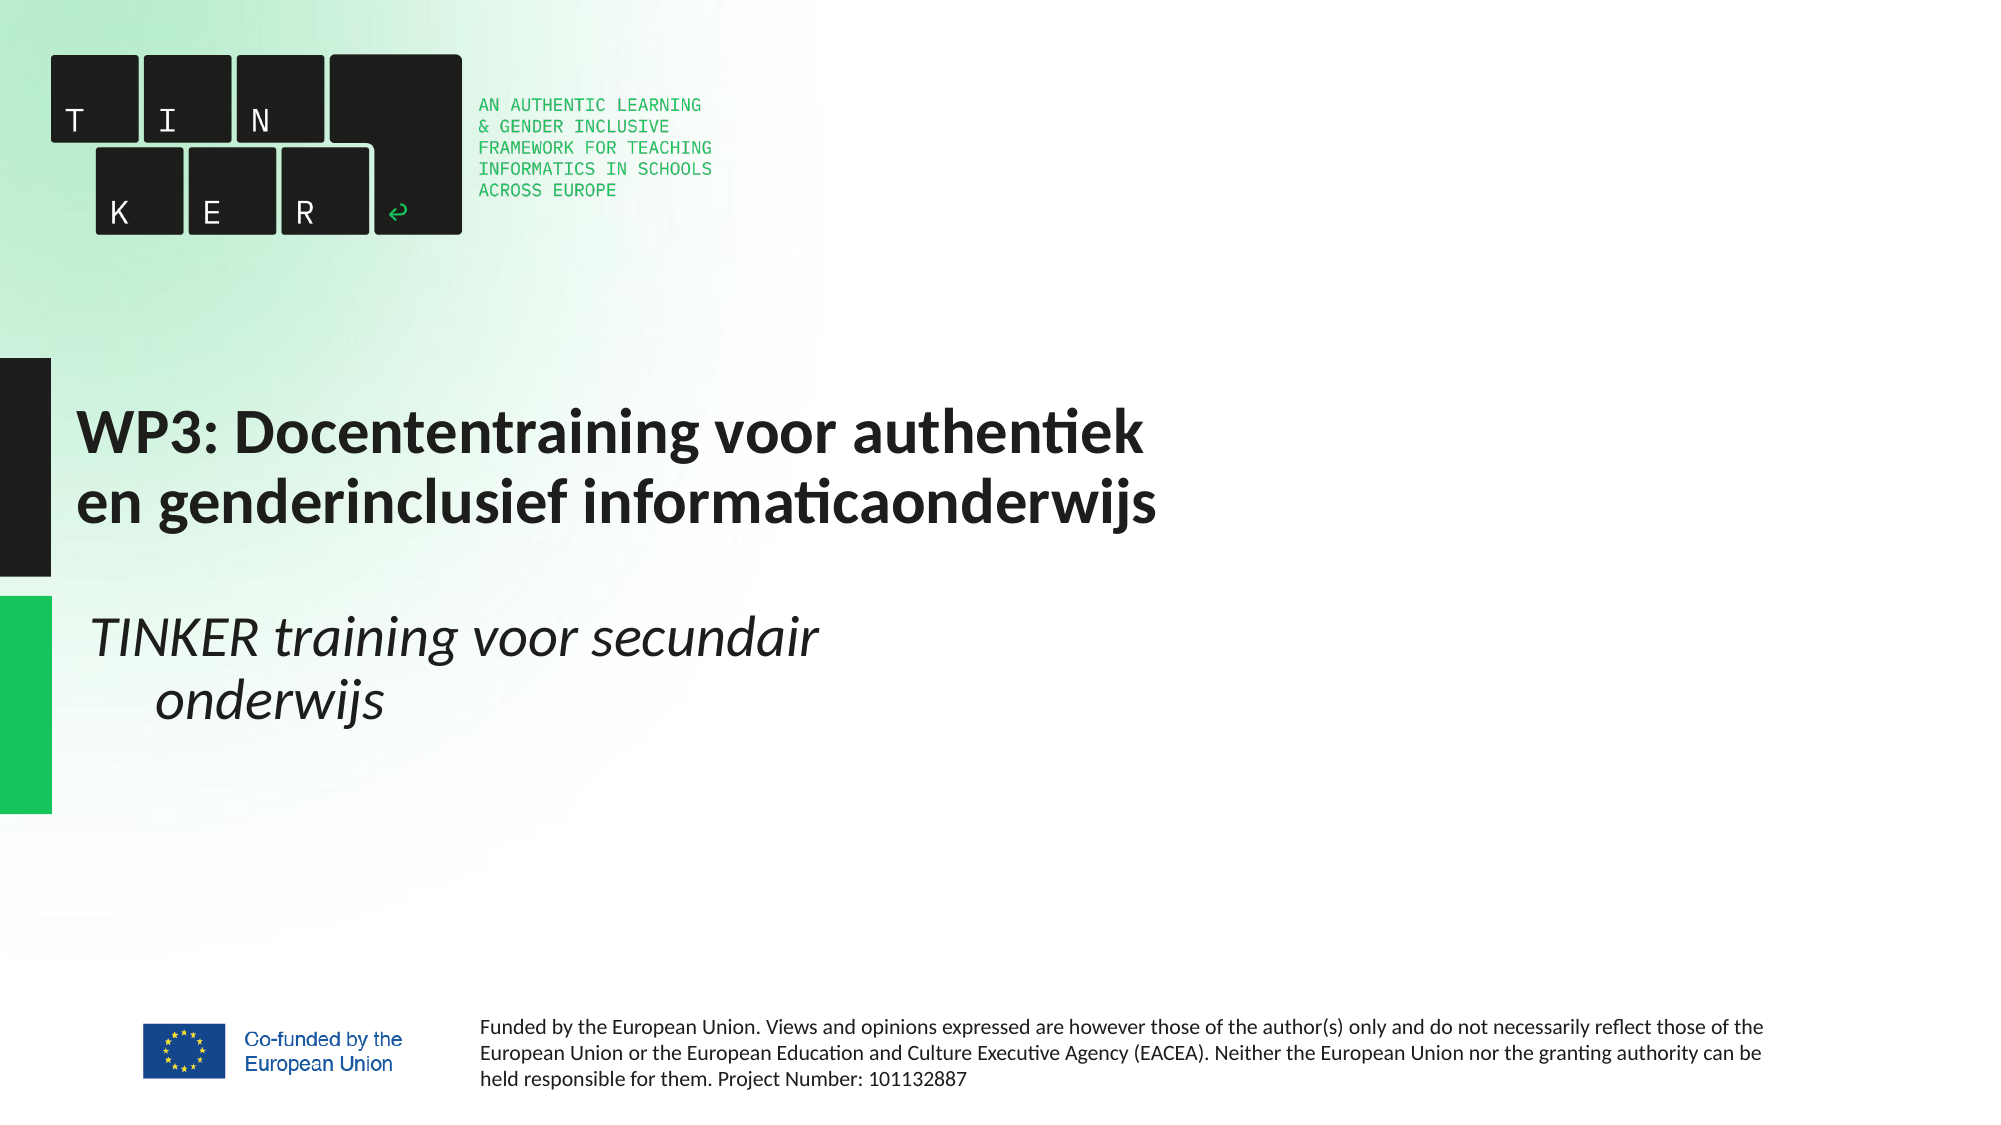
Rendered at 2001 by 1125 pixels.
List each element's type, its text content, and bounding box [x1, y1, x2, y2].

picture [0, 0, 843, 1125]
title WP3: Docententraining voor authentiek en genderinclusief informaticaonderwijs [61, 358, 1196, 578]
subtitle TINKER training voor secundair onderwijs [65, 599, 1000, 812]
